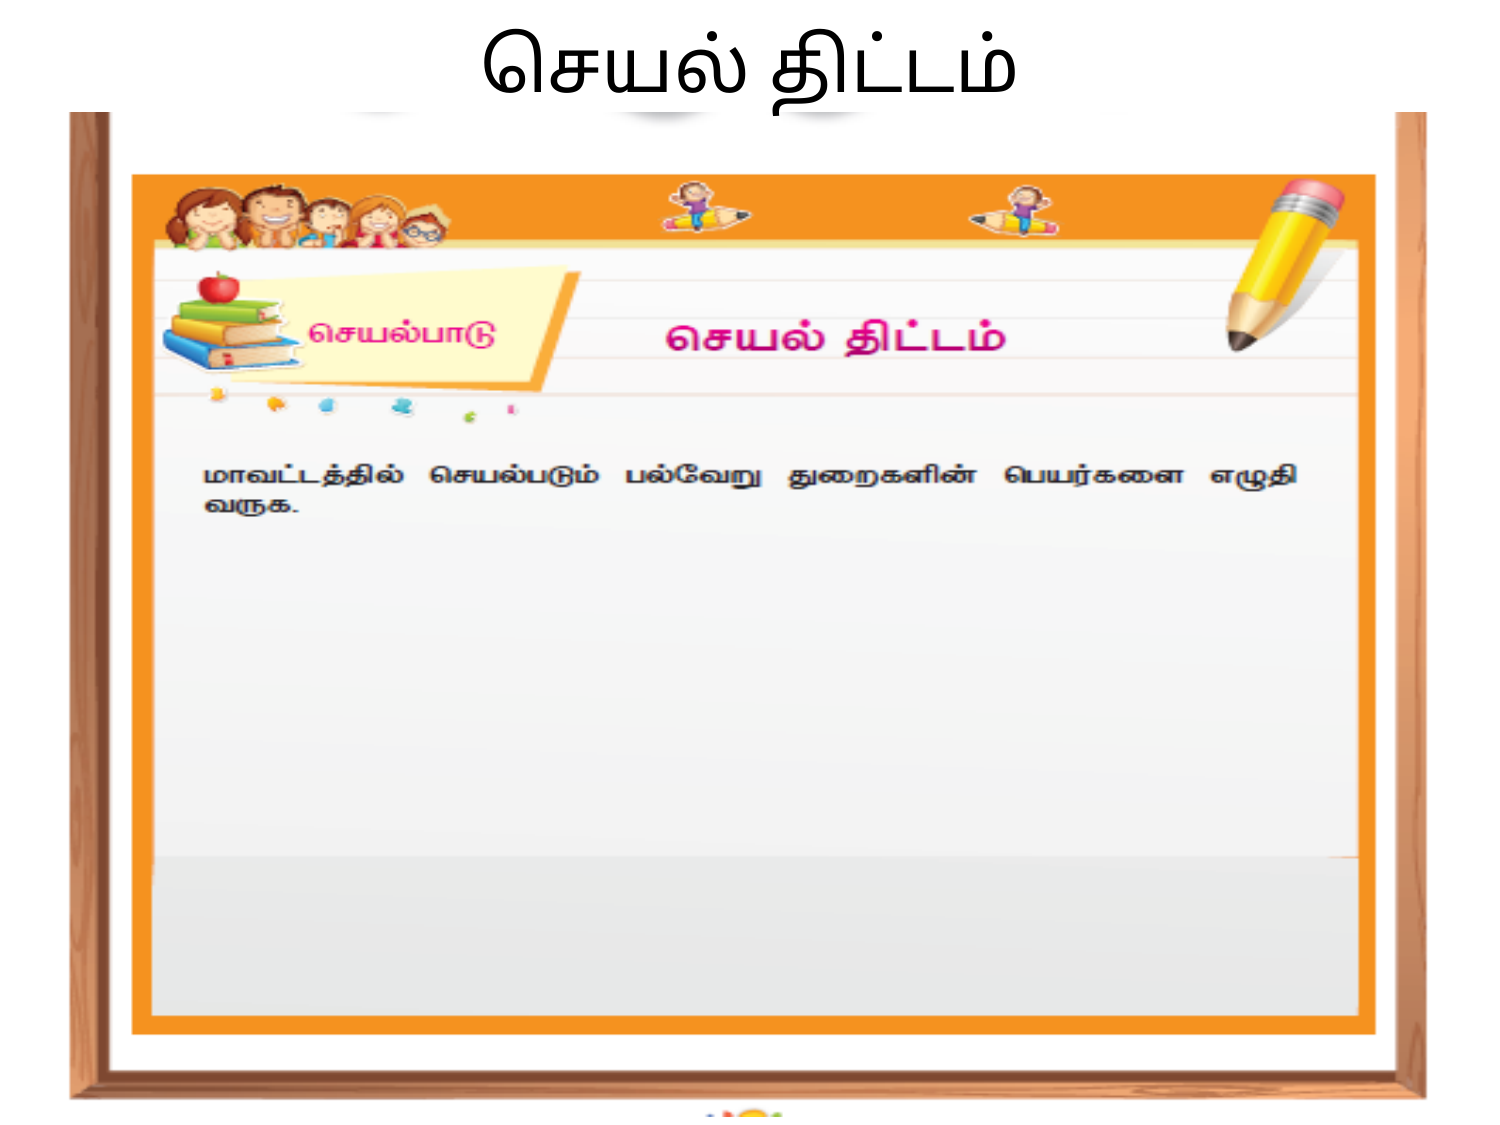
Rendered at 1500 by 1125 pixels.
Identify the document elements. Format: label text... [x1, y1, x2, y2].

title செயல் திட்டம் [75, 0, 1425, 110]
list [0, 112, 1451, 1117]
